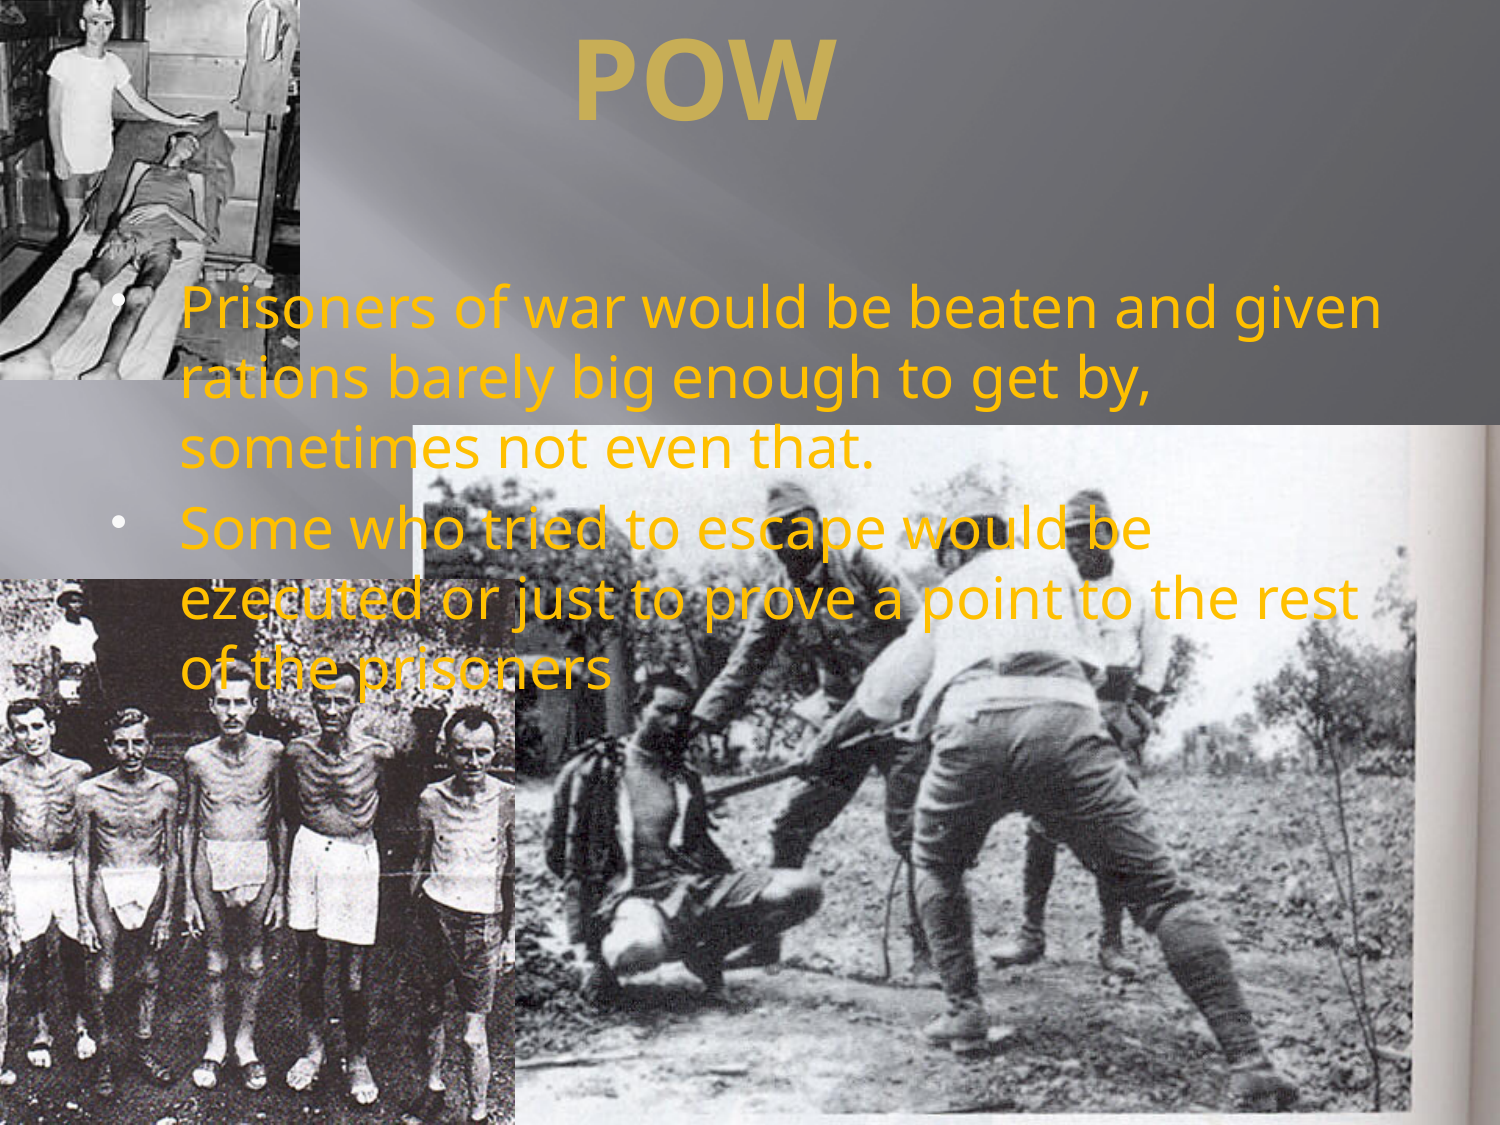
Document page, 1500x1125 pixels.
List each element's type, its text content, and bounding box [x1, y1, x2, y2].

picture [0, 424, 1500, 1125]
text_box POW [554, 0, 853, 150]
picture [0, 0, 301, 380]
list Prisoners of war would be beaten and given rations barely big enough to get by, sometimes not even that. Some who tried to escape would be ezecuted or just to prove a point to the rest of the prisoners [75, 262, 1425, 579]
